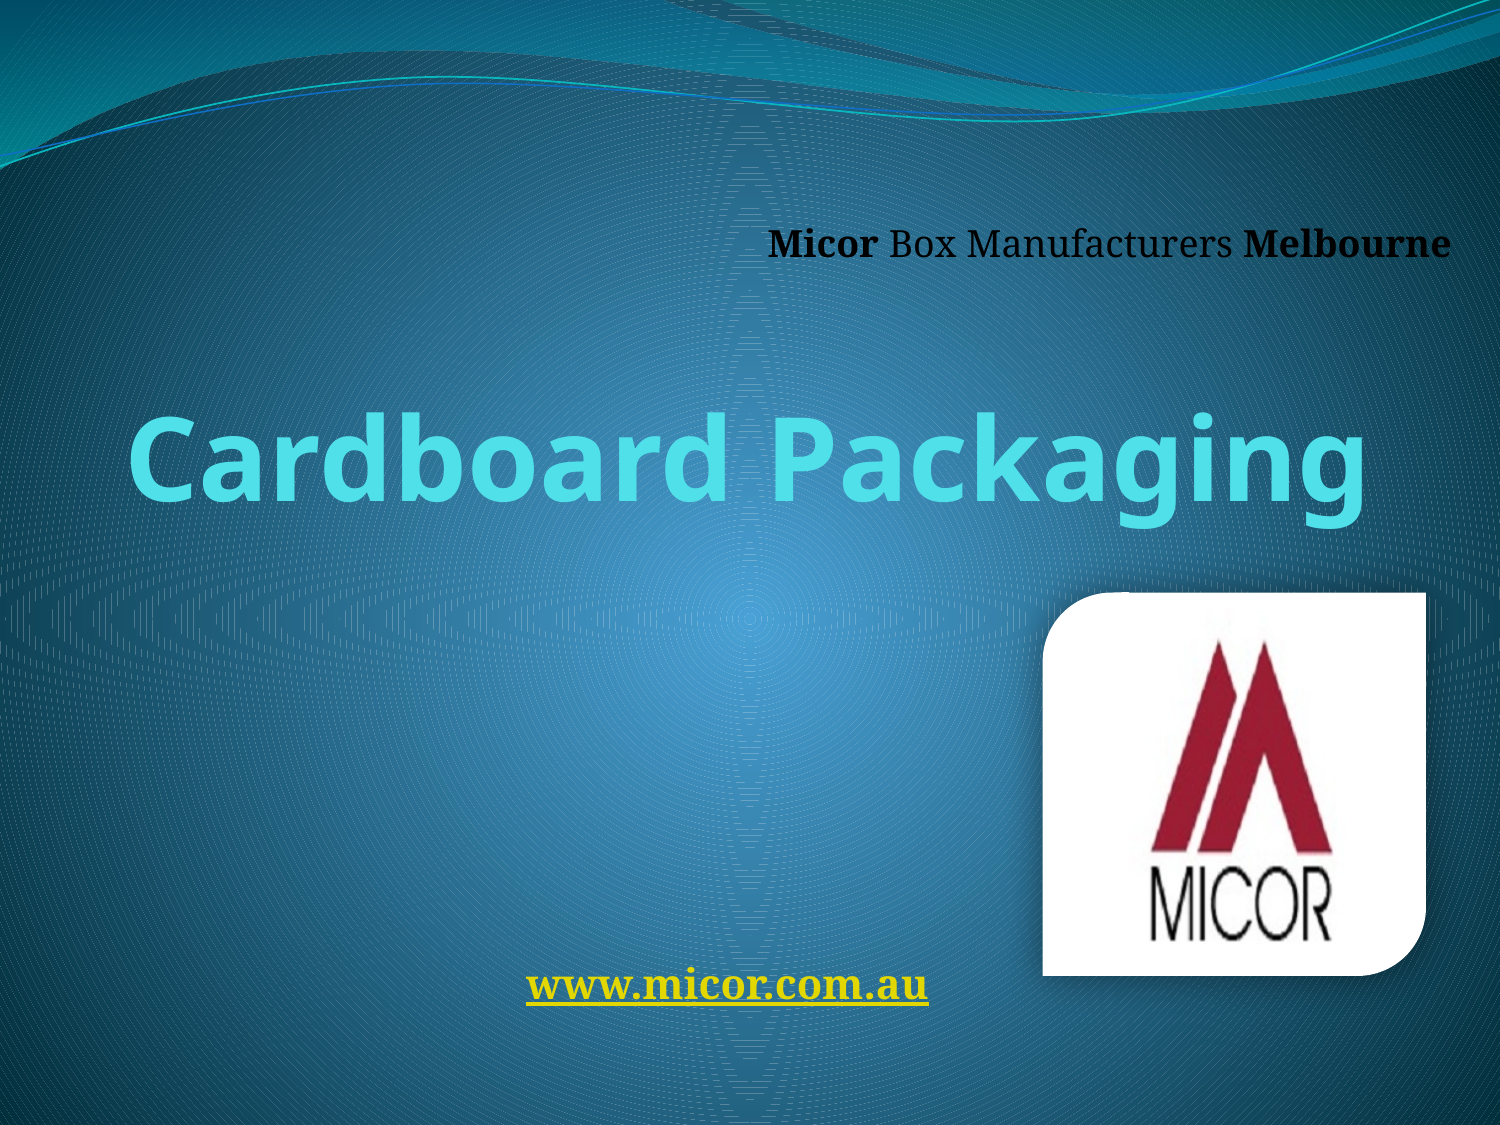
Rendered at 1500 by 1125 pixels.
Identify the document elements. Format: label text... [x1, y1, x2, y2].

text_box www.micor.com.au [511, 950, 944, 1022]
subtitle Micor Box Manufacturers Melbourne [62, 212, 1463, 350]
title Cardboard Packaging [87, 350, 1376, 525]
picture [1049, 599, 1419, 969]
